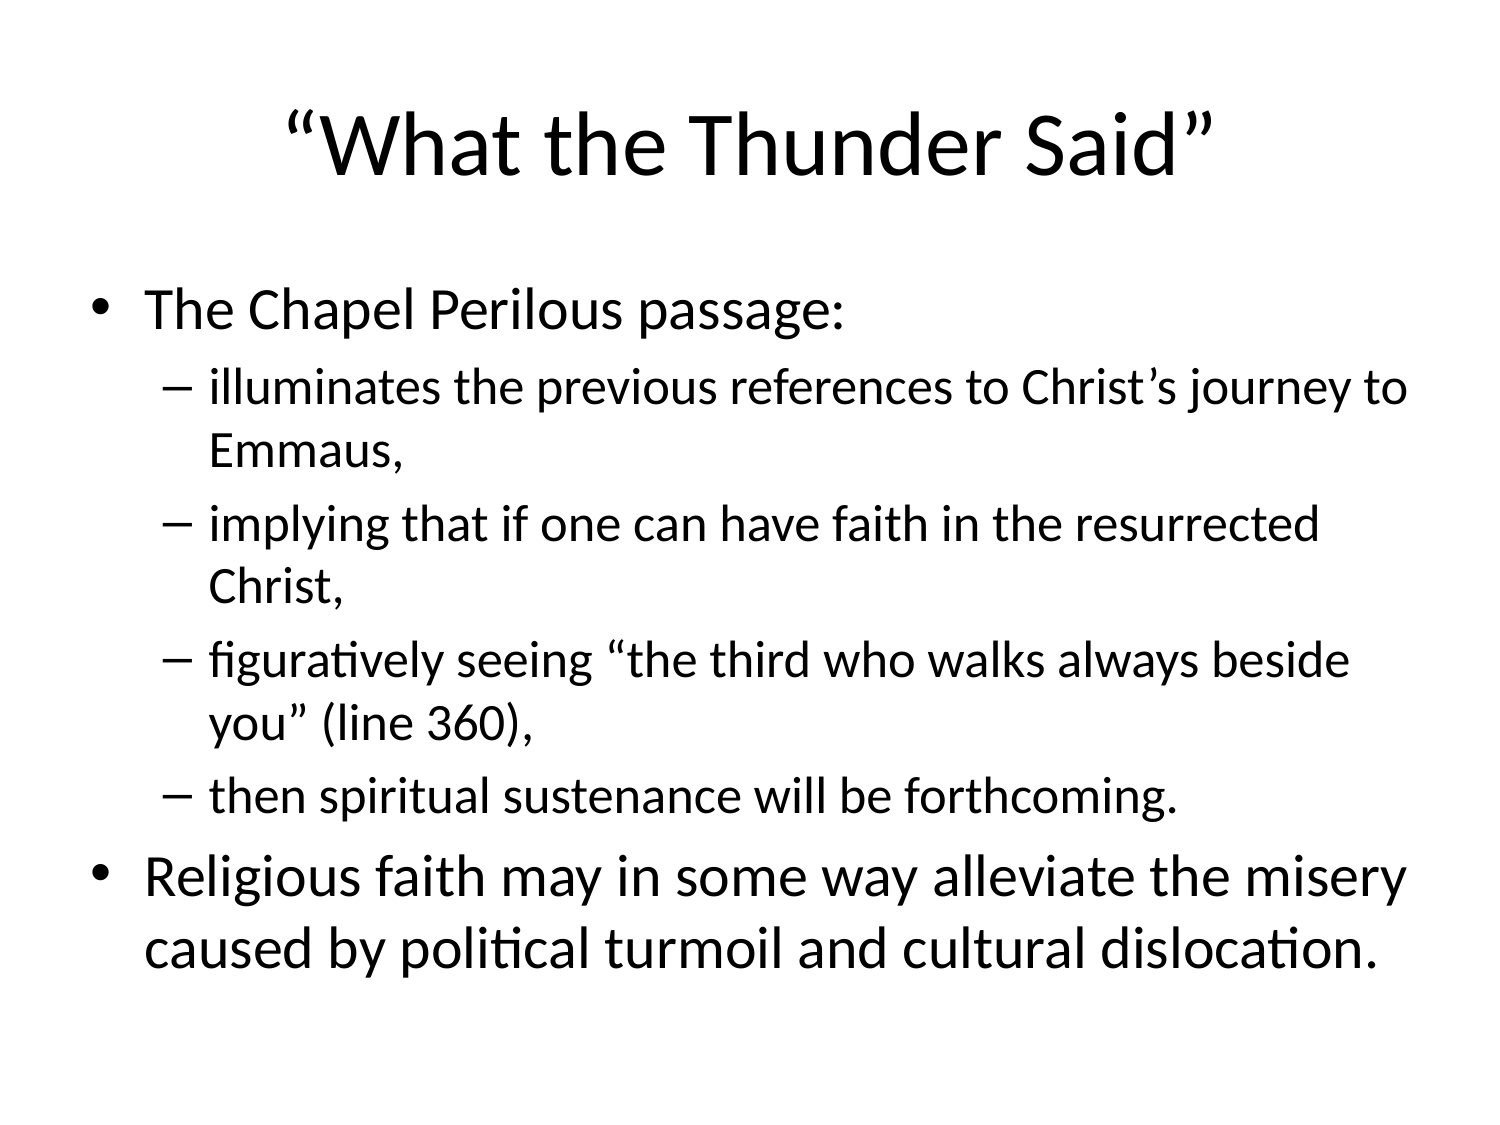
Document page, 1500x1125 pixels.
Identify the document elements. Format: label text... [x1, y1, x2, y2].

list The Chapel Perilous passage: illuminates the previous references to Christ’s journey to Emmaus, implying that if one can have faith in the resurrected Christ, figuratively seeing “the third who walks always beside you” (line 360), then spiritual sustenance will be forthcoming. Religious faith may in some way alleviate the misery caused by political turmoil and cultural dislocation. [75, 262, 1425, 1005]
title “What the Thunder Said” [75, 45, 1425, 233]
